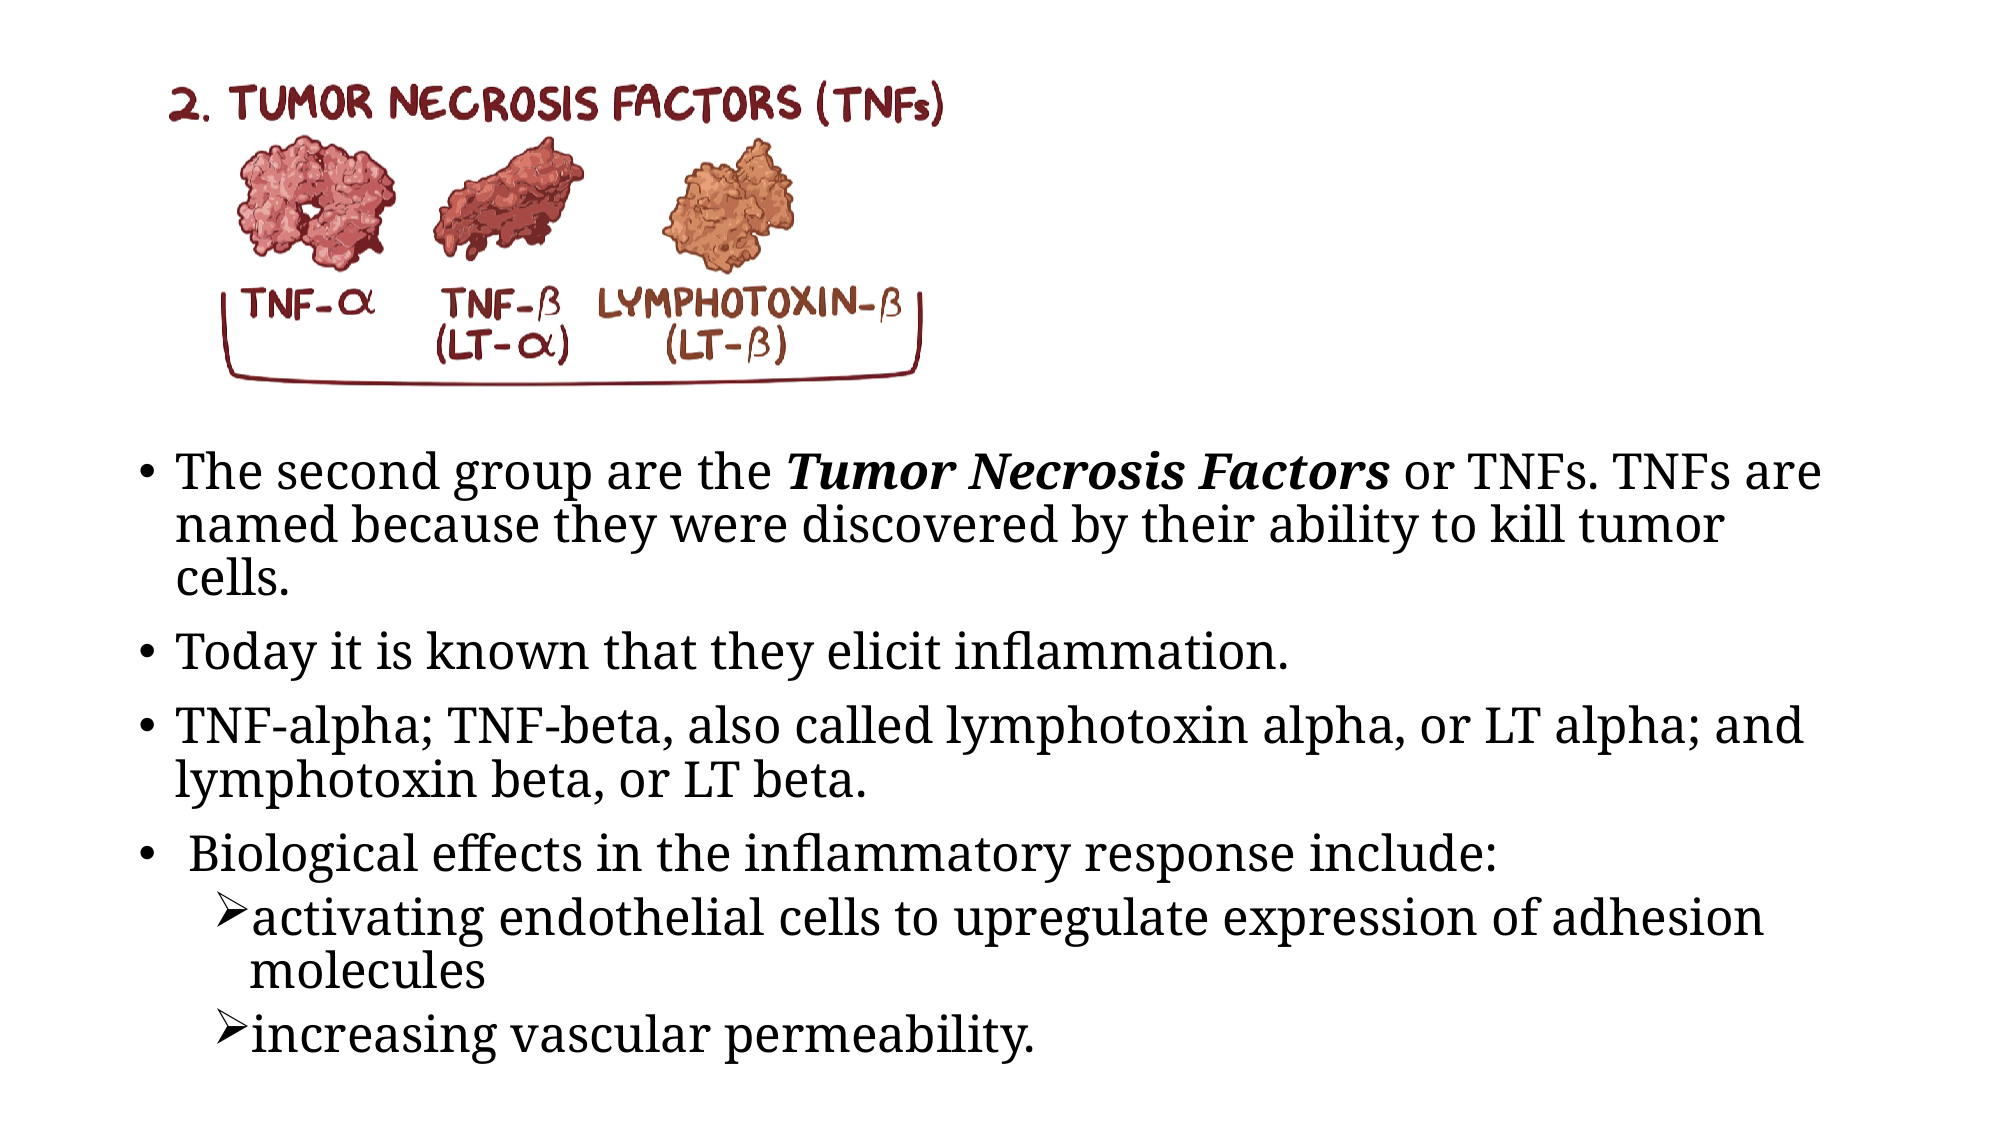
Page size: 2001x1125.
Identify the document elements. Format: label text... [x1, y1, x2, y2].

list The second group are the Tumor Necrosis Factors or TNFs. TNFs are named because they were discovered by their ability to kill tumor cells. Today it is known that they elicit inflammation. TNF-alpha; TNF-beta, also called lymphotoxin alpha, or LT alpha; and lymphotoxin beta, or LT beta. Biological effects in the inflammatory response include: activating endothelial cells to upregulate expression of adhesion molecules increasing vascular permeability. [123, 438, 1849, 1074]
picture [144, 50, 1048, 421]
